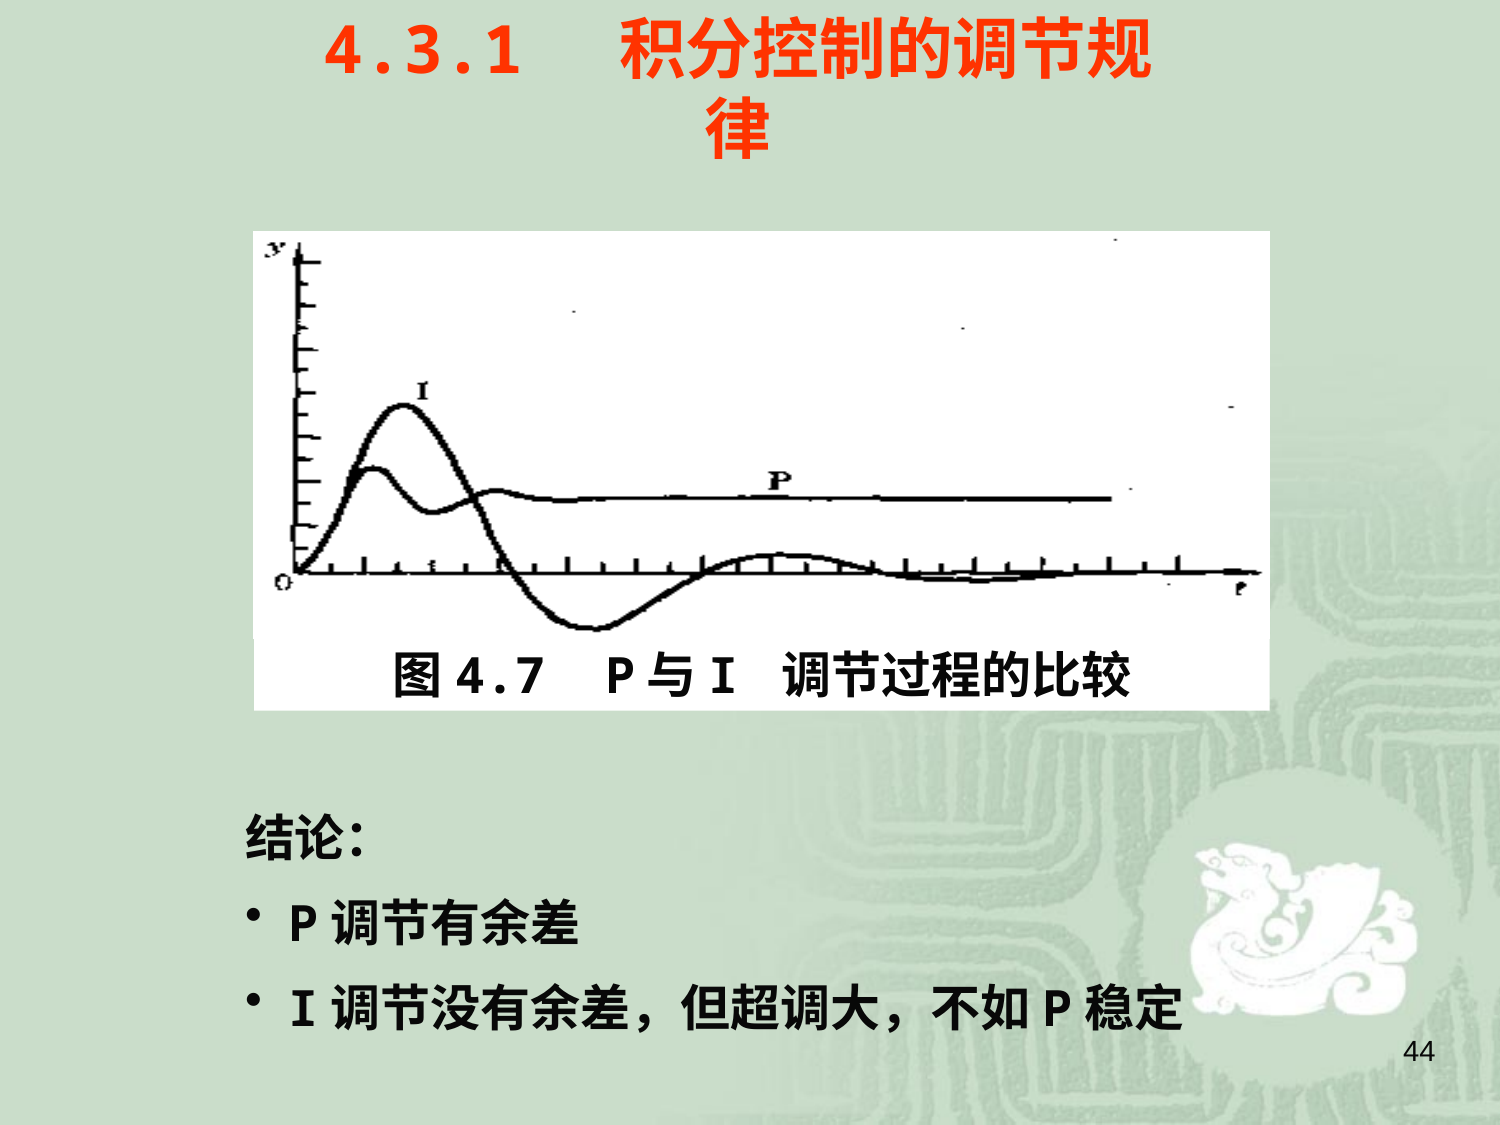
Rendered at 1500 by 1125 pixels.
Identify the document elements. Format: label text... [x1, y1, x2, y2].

slide_number 44 [1074, 1024, 1451, 1103]
picture [0, 1, 1500, 1125]
text_box 4.3.1 积分控制的调节规律 [289, 0, 1187, 175]
text_box 结论： P调节有余差 I调节没有余差，但超调大，不如P稳定 [230, 798, 1412, 1044]
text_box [253, 231, 1270, 712]
